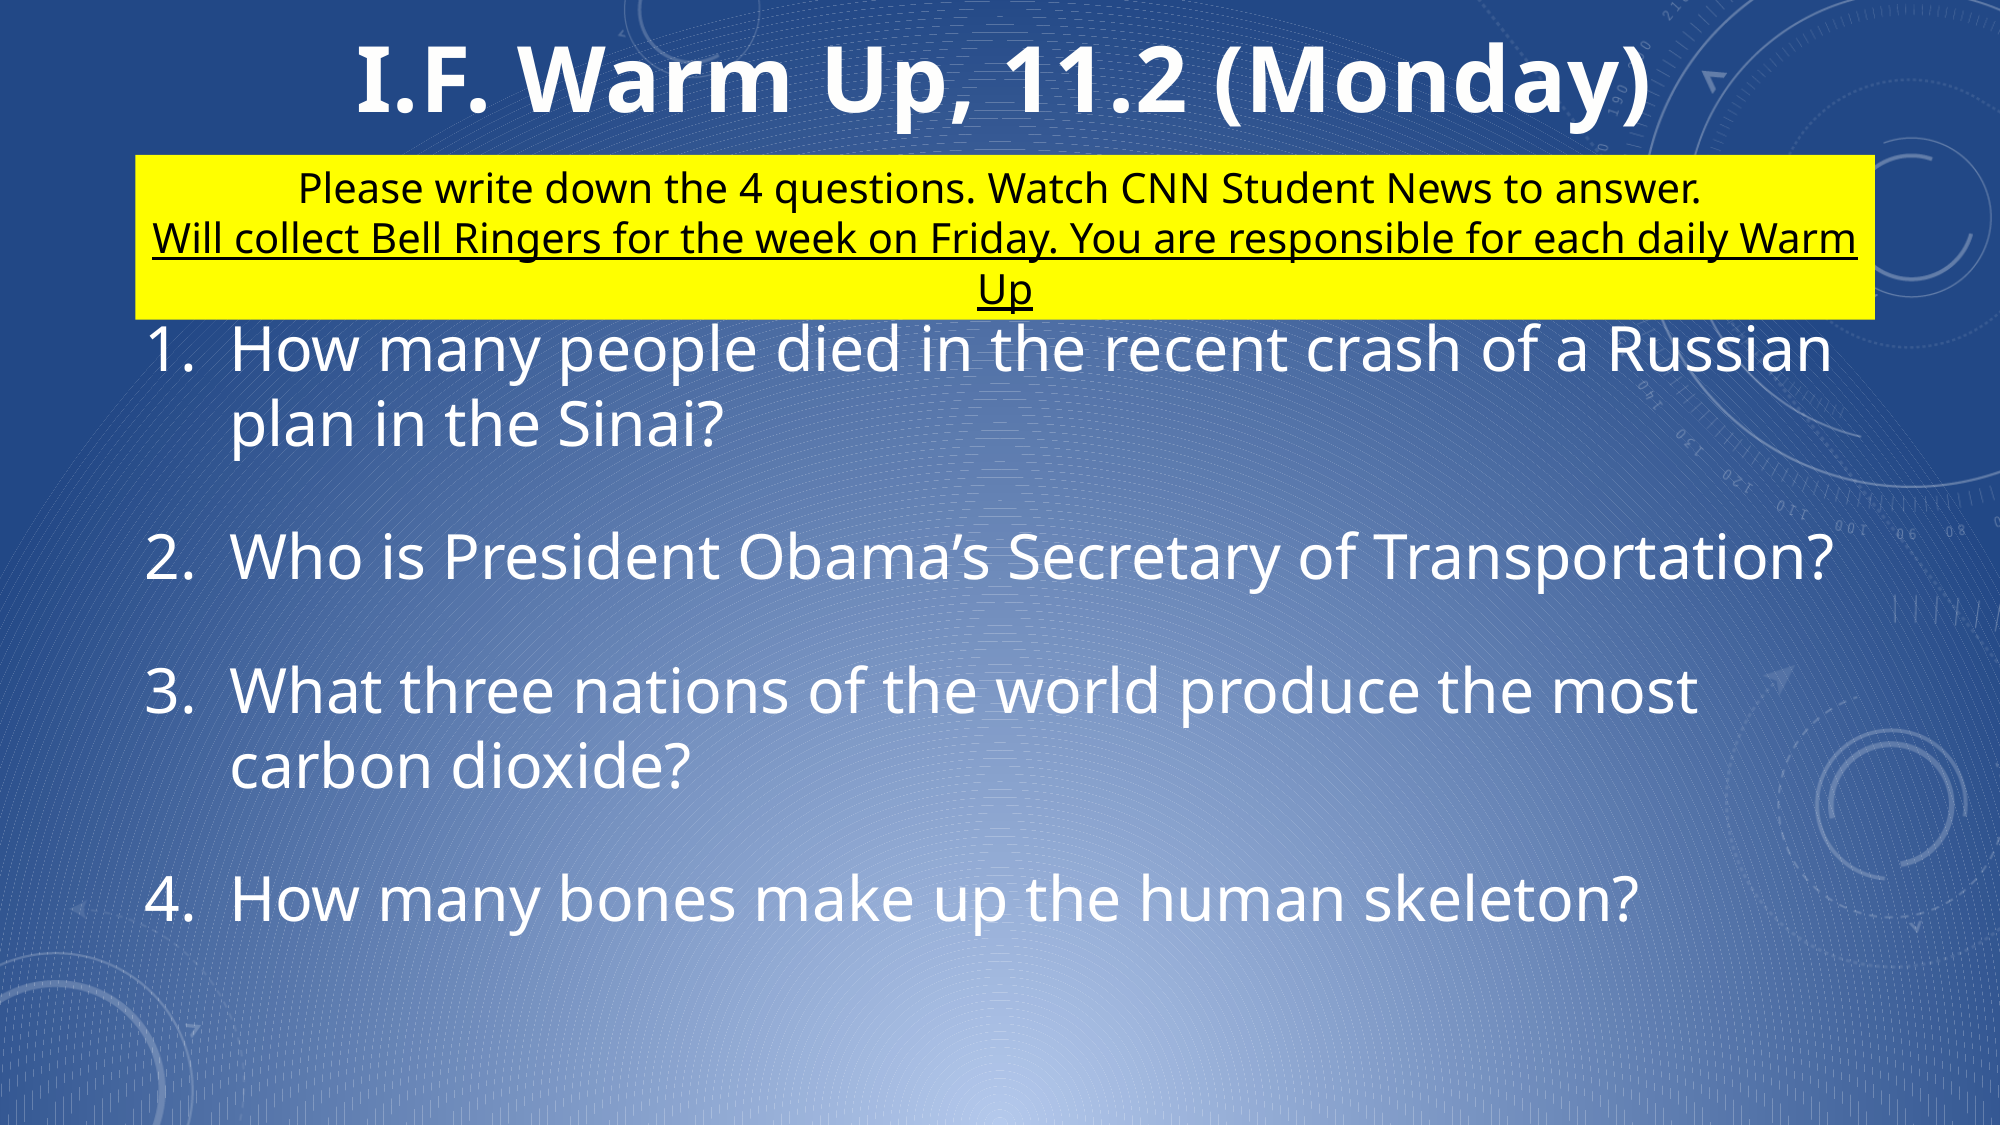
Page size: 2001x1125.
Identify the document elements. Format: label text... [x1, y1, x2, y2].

picture [0, 0, 2000, 1125]
text_box I.F. Warm Up, 11.2 (Monday) [135, 13, 1875, 139]
text_box How many people died in the recent crash of a Russian plan in the Sinai? Who is President Obama’s Secretary of Transportation? What three nations of the world produce the most carbon dioxide? How many bones make up the human skeleton? [67, 301, 1943, 942]
text_box Please write down the 4 questions. Watch CNN Student News to answer. Will collect Bell Ringers for the week on Friday. You are responsible for each daily Warm Up [135, 154, 1875, 301]
